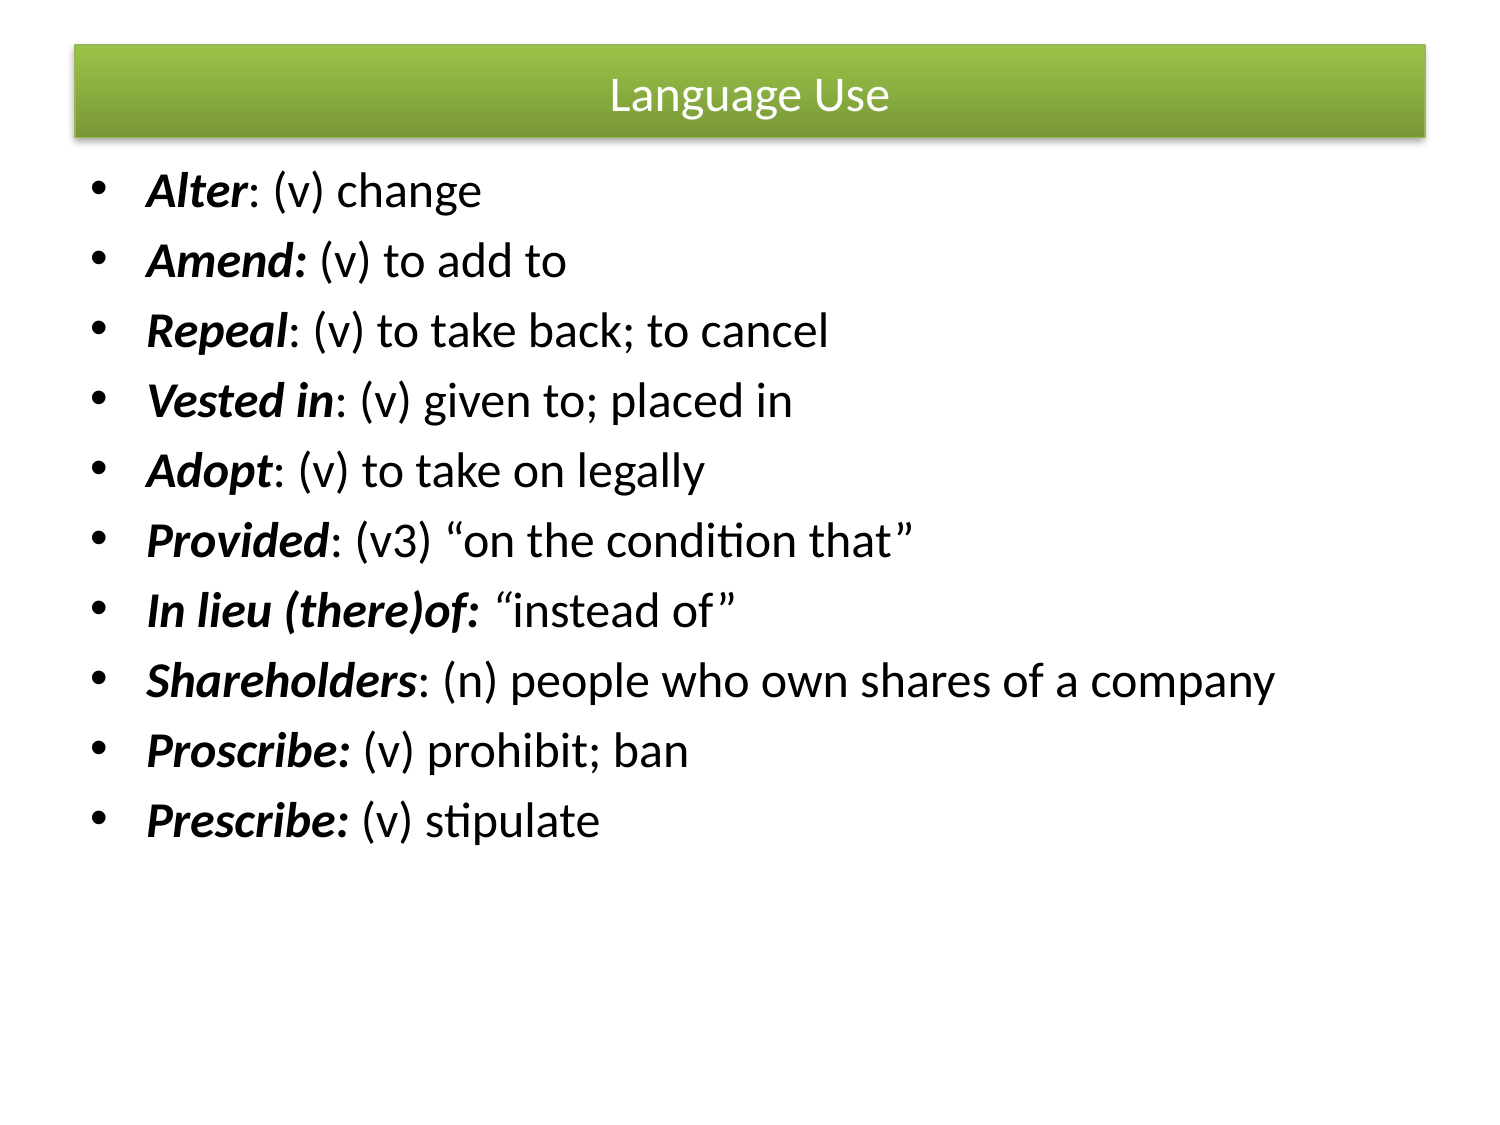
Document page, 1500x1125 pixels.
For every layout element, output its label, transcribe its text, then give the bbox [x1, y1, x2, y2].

title Language Use [74, 44, 1426, 138]
list Alter: (v) change Amend: (v) to add to Repeal: (v) to take back; to cancel Vested in: (v) given to; placed in Adopt: (v) to take on legally Provided: (v3) “on the condition that” In lieu (there)of: “instead of” Shareholders: (n) people who own shares of a company Proscribe: (v) prohibit; ban Prescribe: (v) stipulate [75, 149, 1425, 1005]
